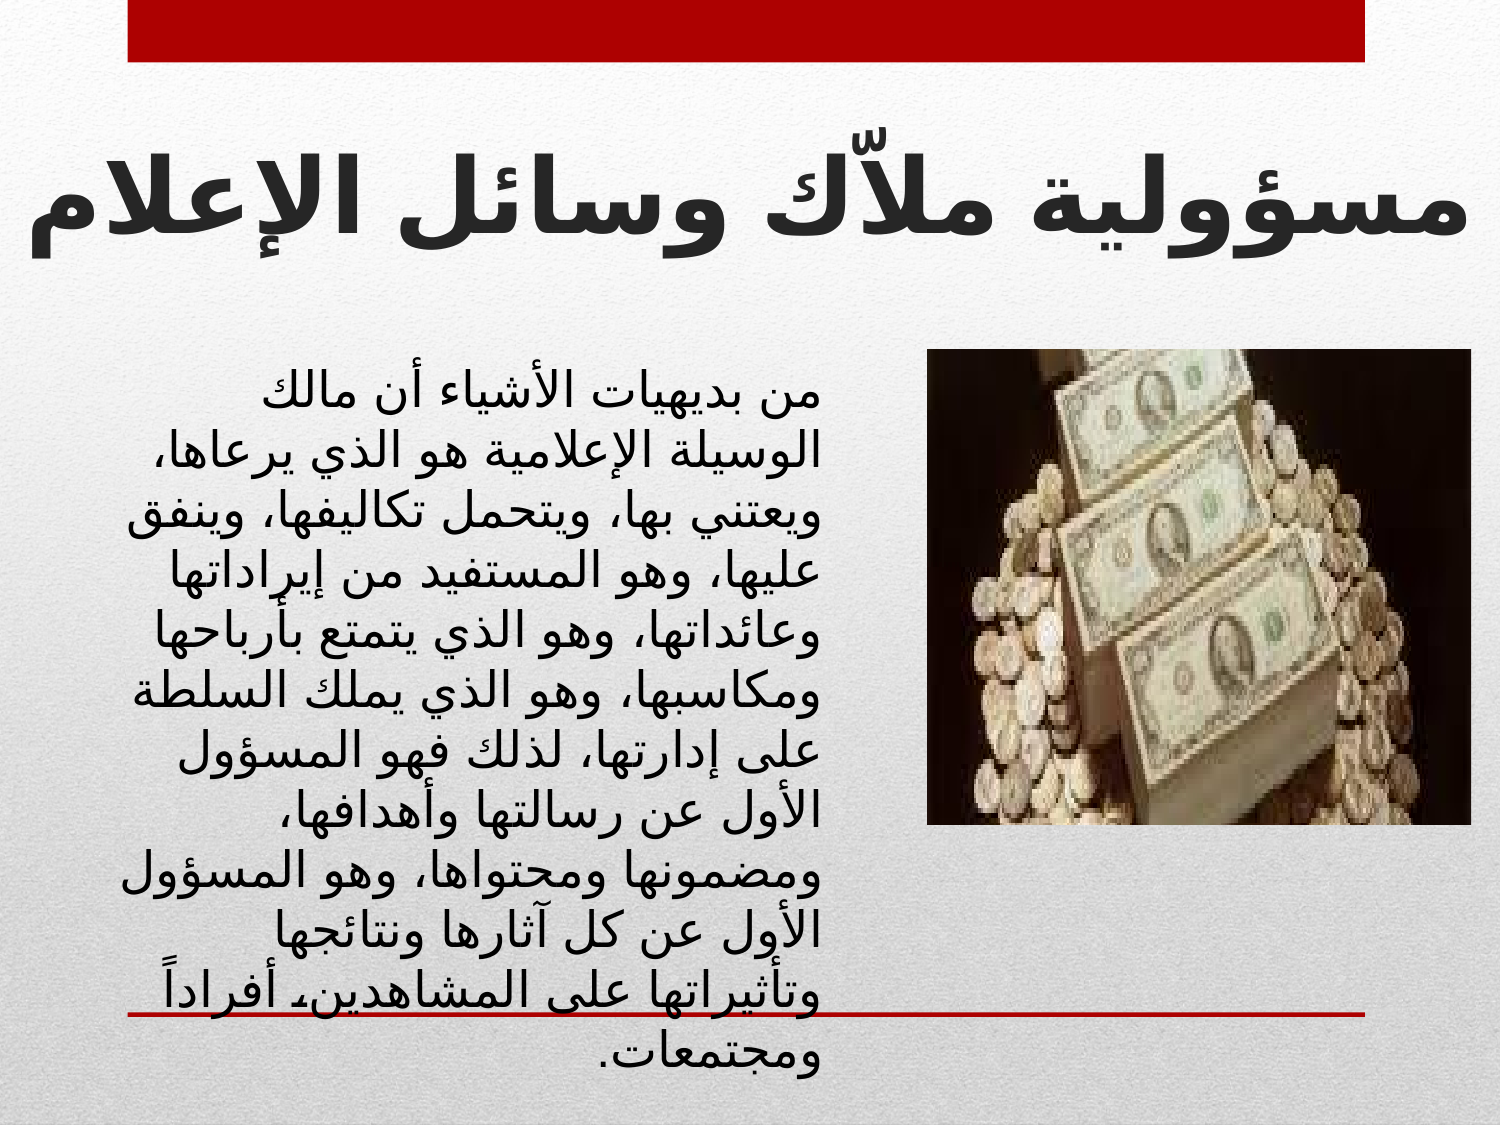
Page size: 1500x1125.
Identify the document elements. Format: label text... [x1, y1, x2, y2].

title مسؤولية ملاّك وسائل الإعلام [0, 0, 1500, 263]
text_box من بديهيات الأشياء أن مالك الوسيلة الإعلامية هو الذي يرعاها، ويعتني بها، ويتحمل تكاليفها، وينفق عليها، وهو المستفيد من إيراداتها وعائداتها، وهو الذي يتمتع بأرباحها ومكاسبها، وهو الذي يملك السلطة على إدارتها، لذلك فهو المسؤول الأول عن رسالتها وأهدافها، ومضمونها ومحتواها، وهو المسؤول الأول عن كل آثارها ونتائجها وتأثيراتها على المشاهدين، أفراداً ومجتمعات. [88, 349, 839, 1085]
picture [926, 349, 1472, 826]
